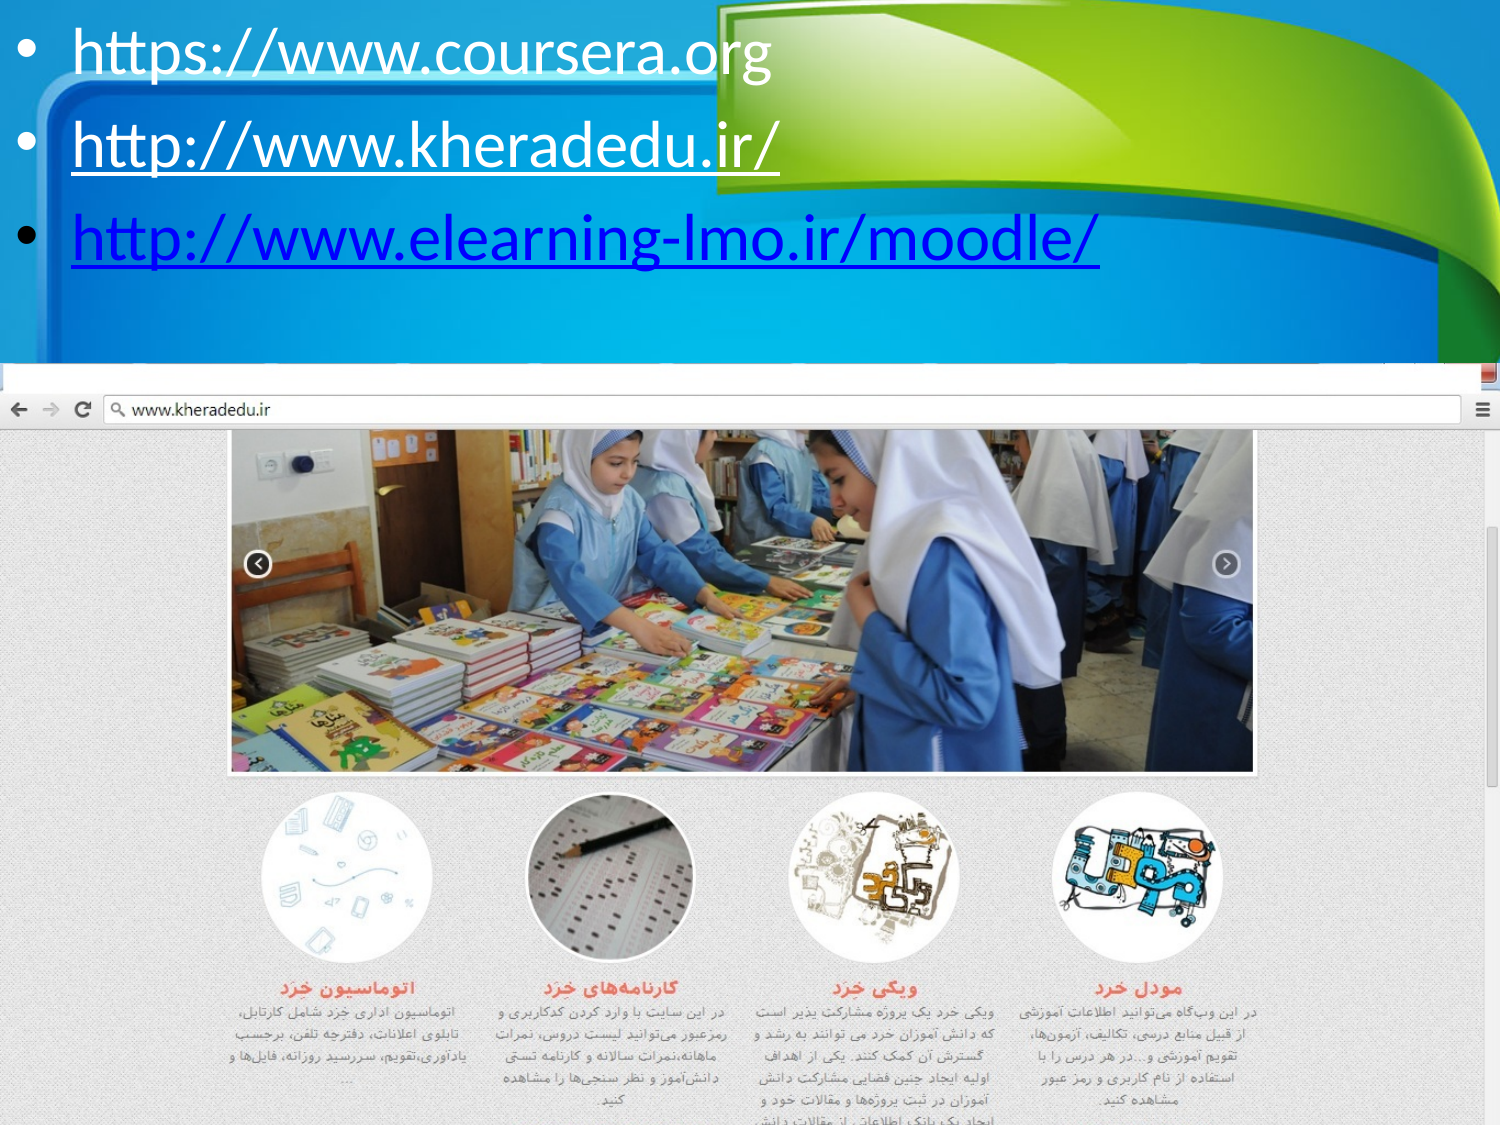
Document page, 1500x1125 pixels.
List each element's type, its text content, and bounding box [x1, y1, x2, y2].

picture [0, 0, 1500, 1125]
list https://www.coursera.org http://www.kheradedu.ir/ http://www.elearning-lmo.ir/moodle/ [0, 0, 1350, 361]
